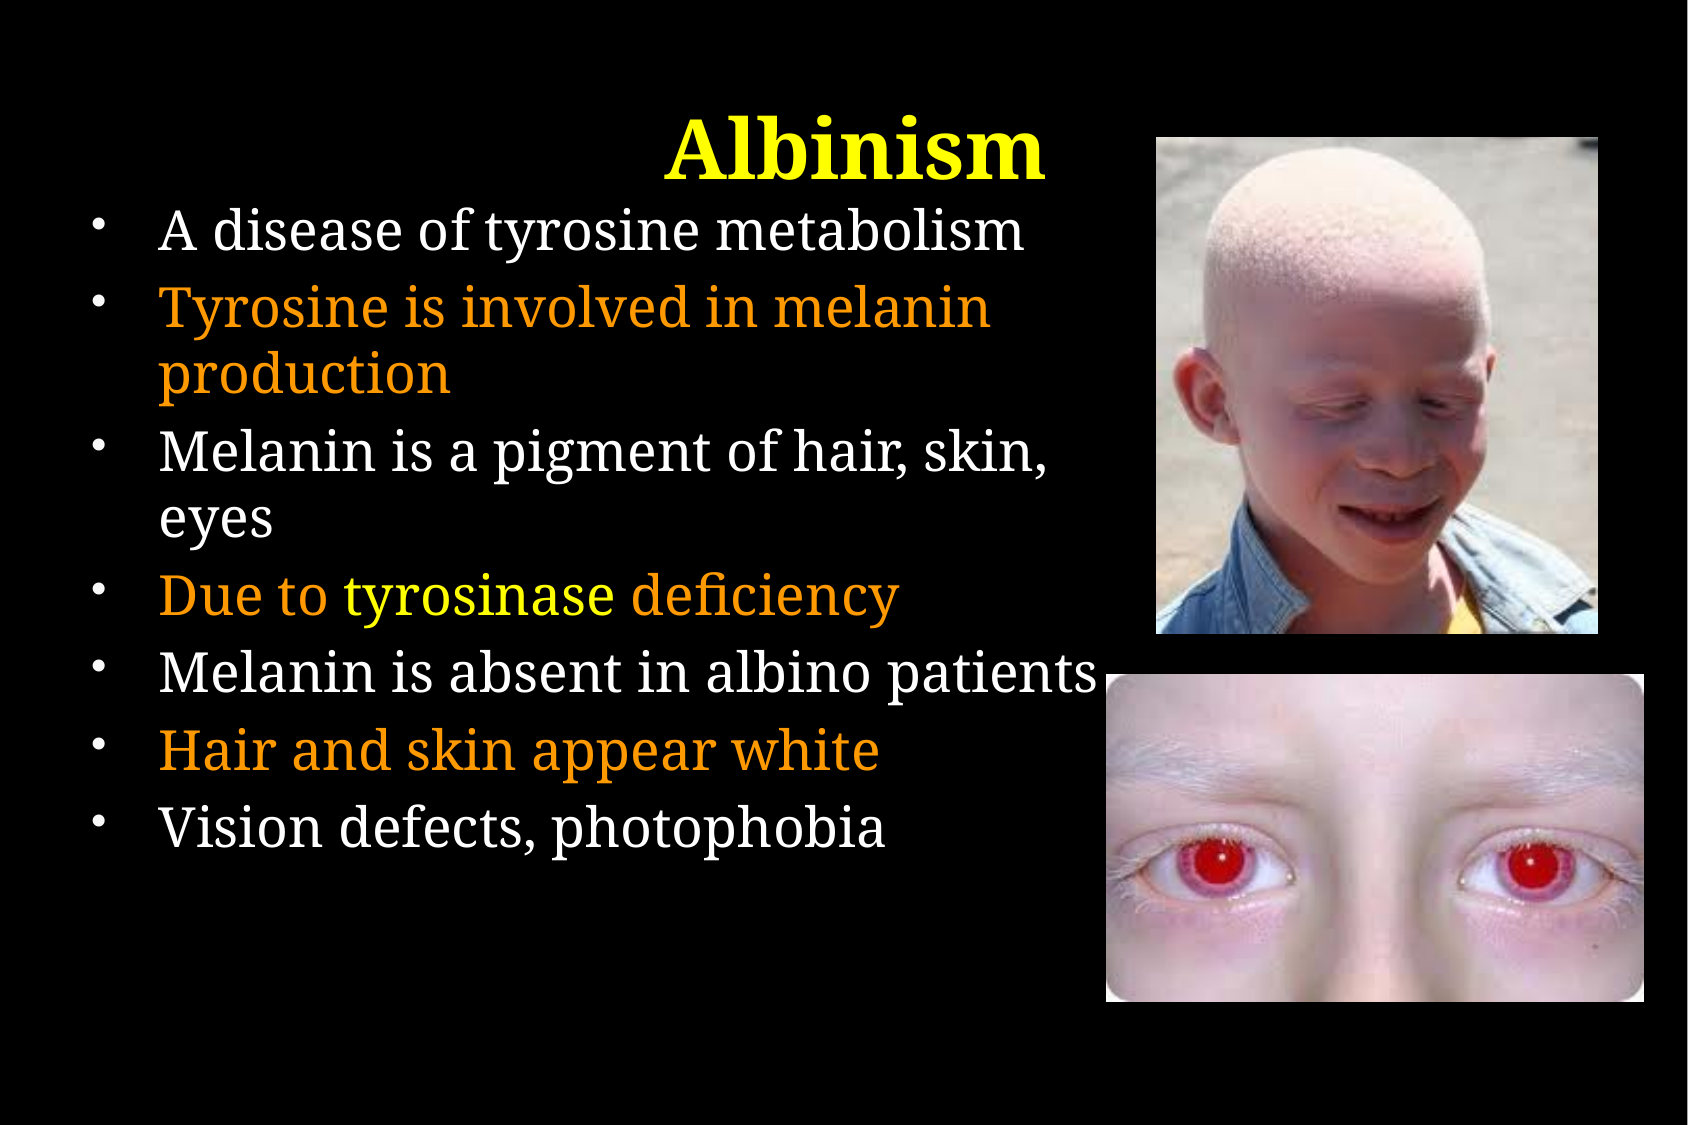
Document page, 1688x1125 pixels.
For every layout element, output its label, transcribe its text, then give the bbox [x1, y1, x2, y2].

picture [1155, 137, 1599, 634]
picture [1105, 674, 1644, 1002]
title Albinism [181, 87, 1532, 205]
list A disease of tyrosine metabolism Tyrosine is involved in melanin production Melanin is a pigment of hair, skin, eyes Due to tyrosinase deficiency Melanin is absent in albino patients Hair and skin appear white Vision defects, photophobia [56, 187, 1119, 875]
